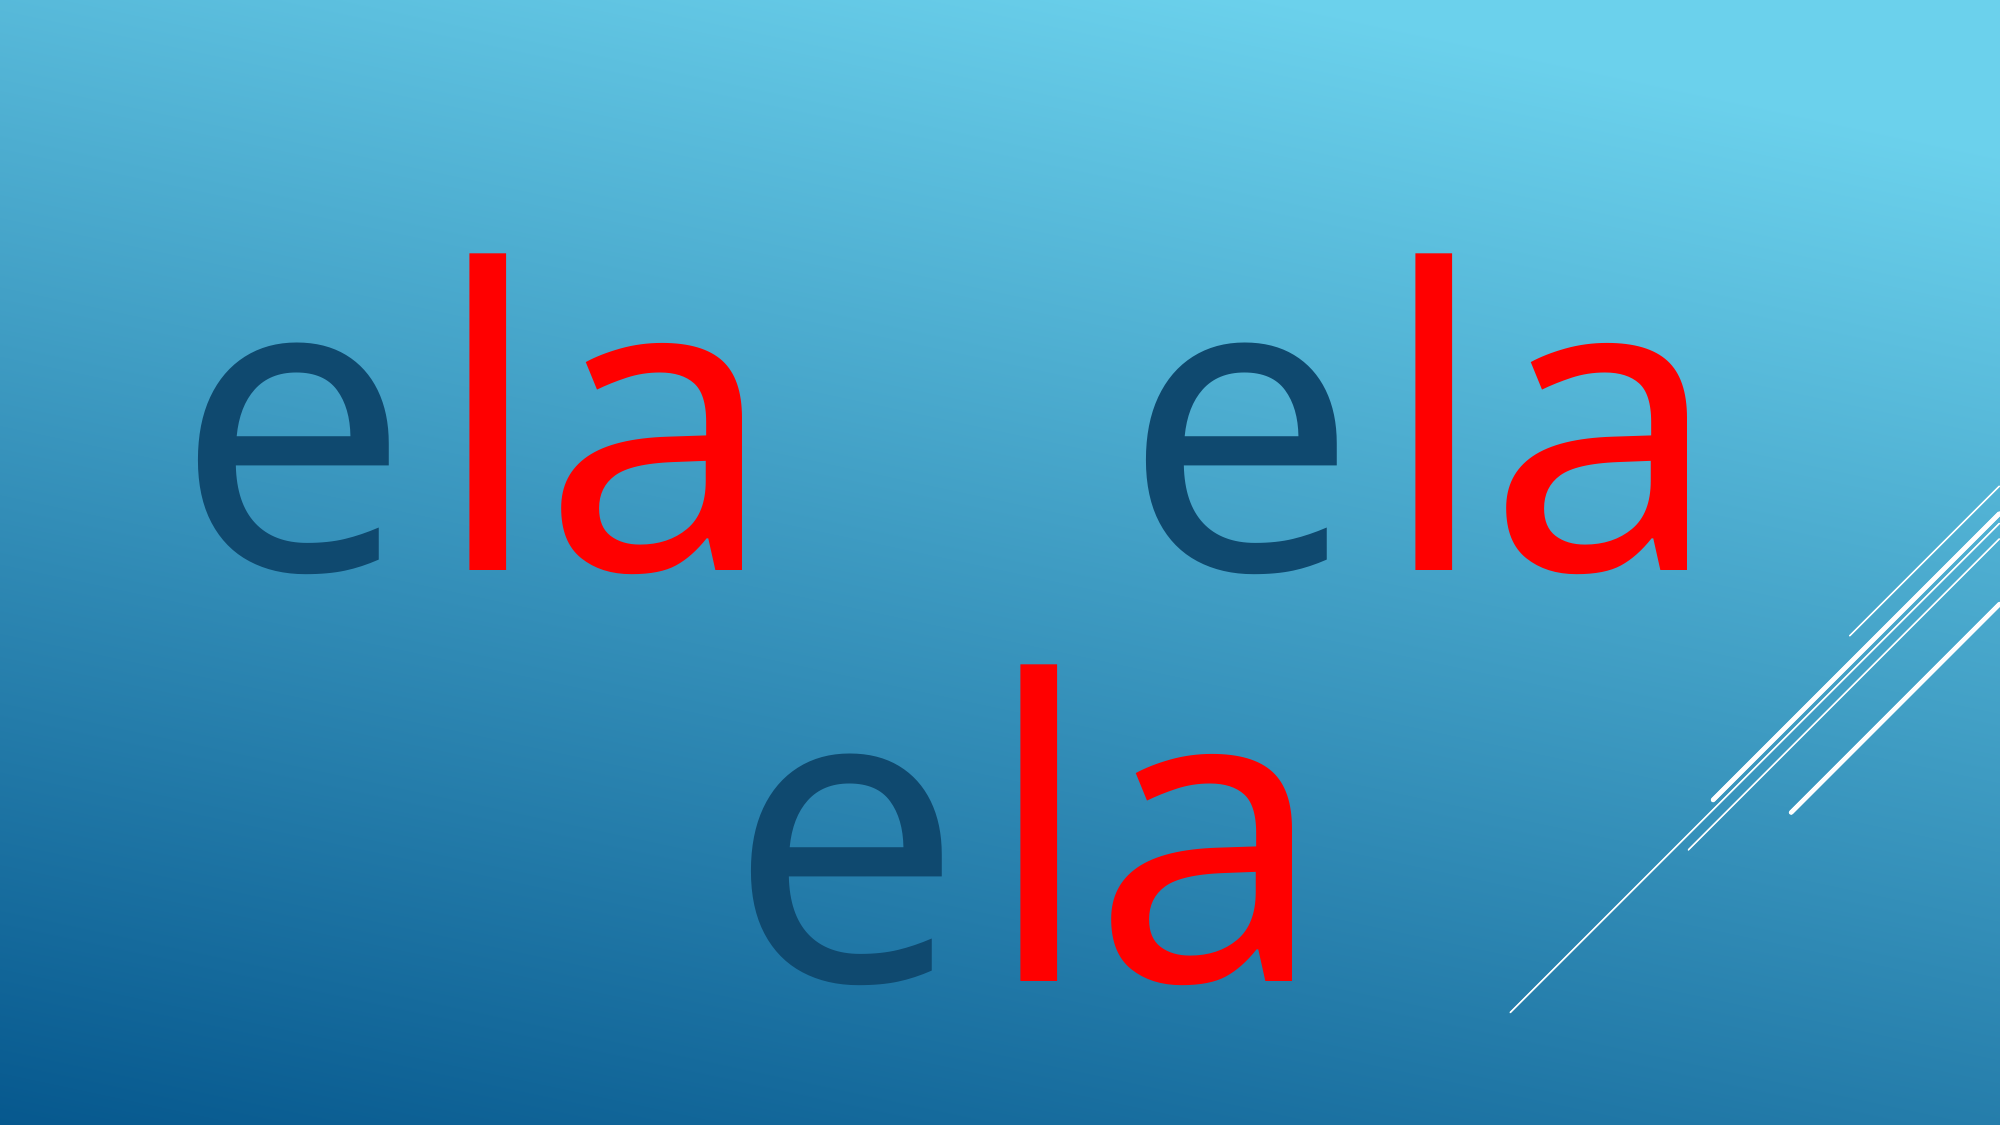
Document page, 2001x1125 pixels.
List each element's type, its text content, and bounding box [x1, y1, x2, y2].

text_box e [713, 518, 970, 1112]
list e [160, 106, 419, 700]
text_box la [419, 106, 880, 700]
text_box la [970, 518, 1431, 1112]
text_box e [1108, 106, 1365, 518]
text_box la [1365, 106, 1825, 700]
